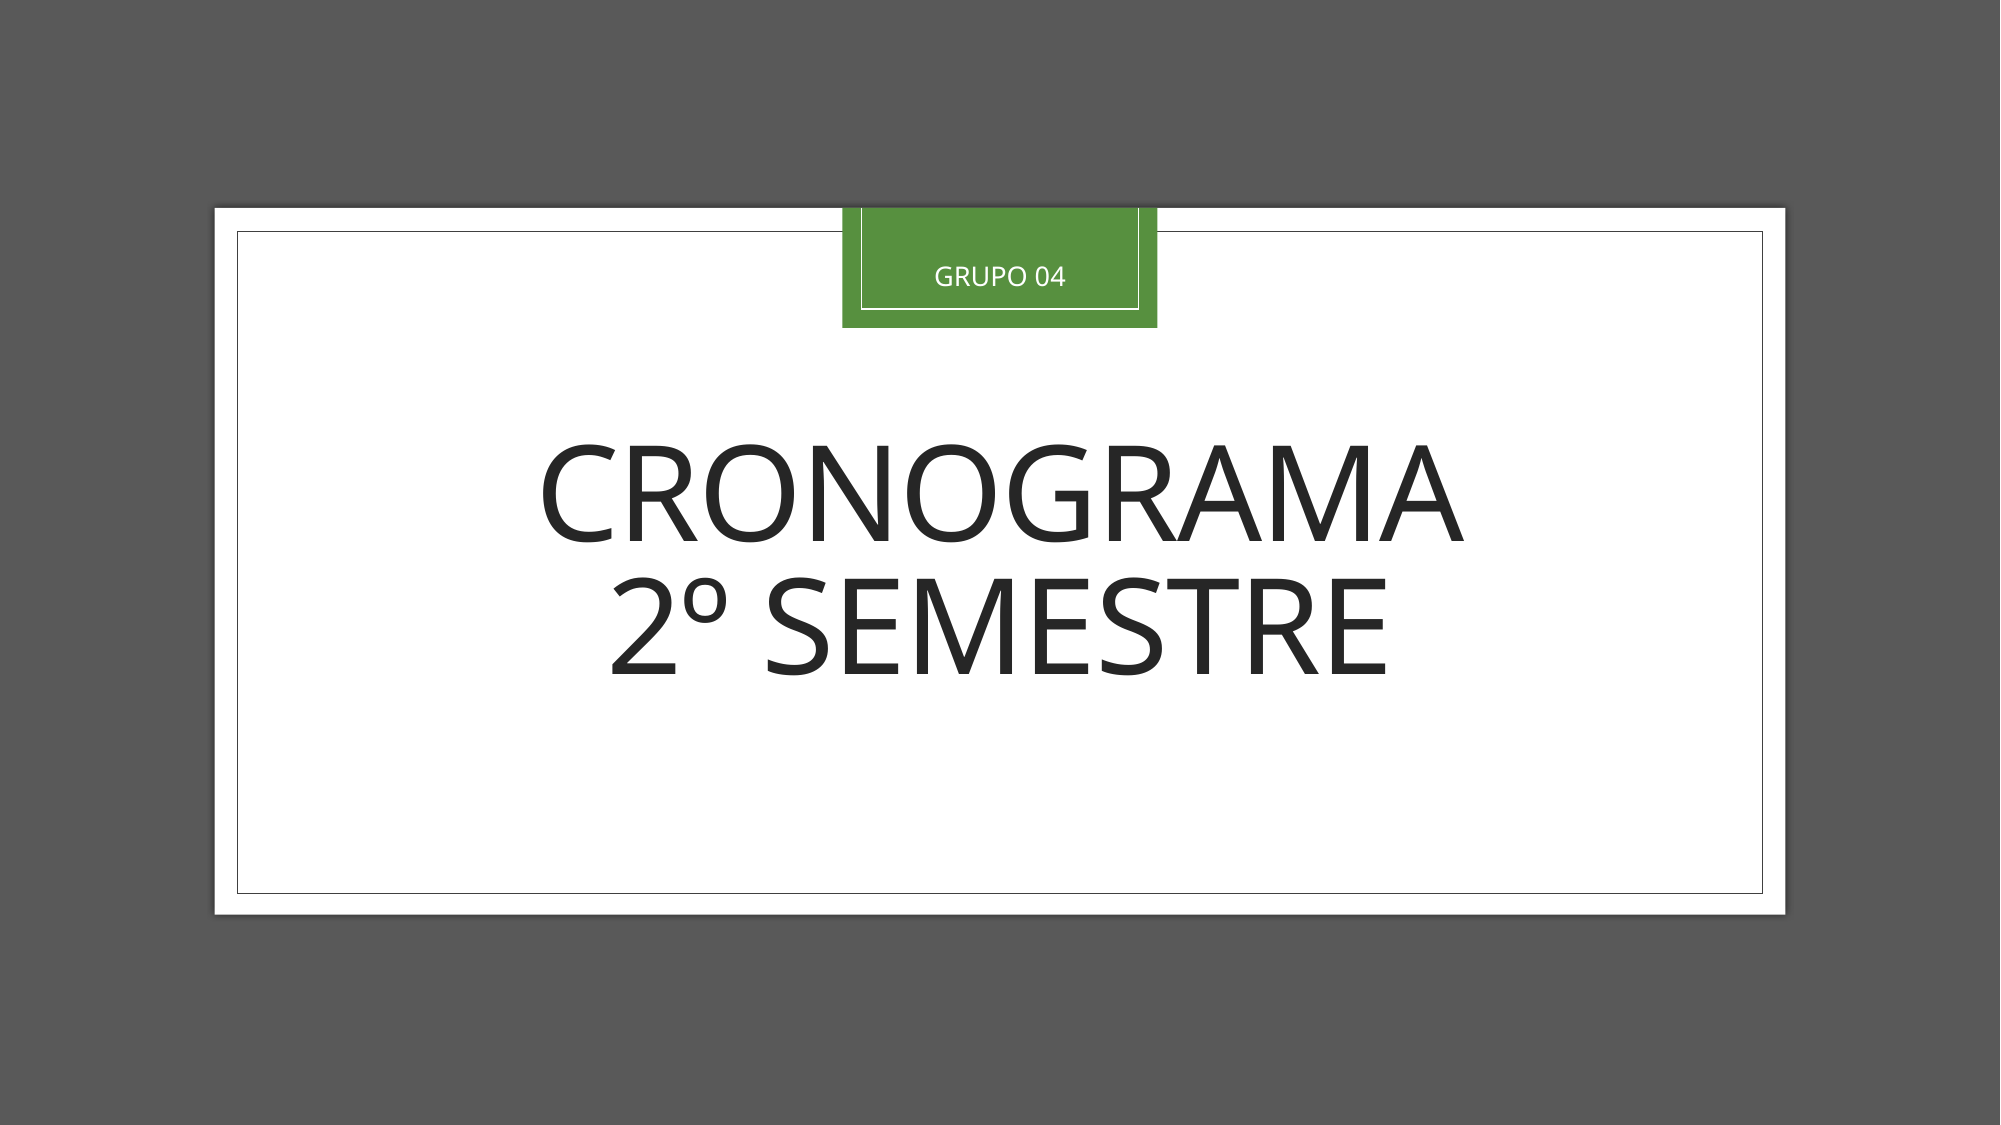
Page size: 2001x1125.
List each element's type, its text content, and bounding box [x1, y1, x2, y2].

slide_number GRUPO 04 [872, 220, 1128, 300]
title Cronograma 2º SEMESTRE [267, 368, 1733, 769]
